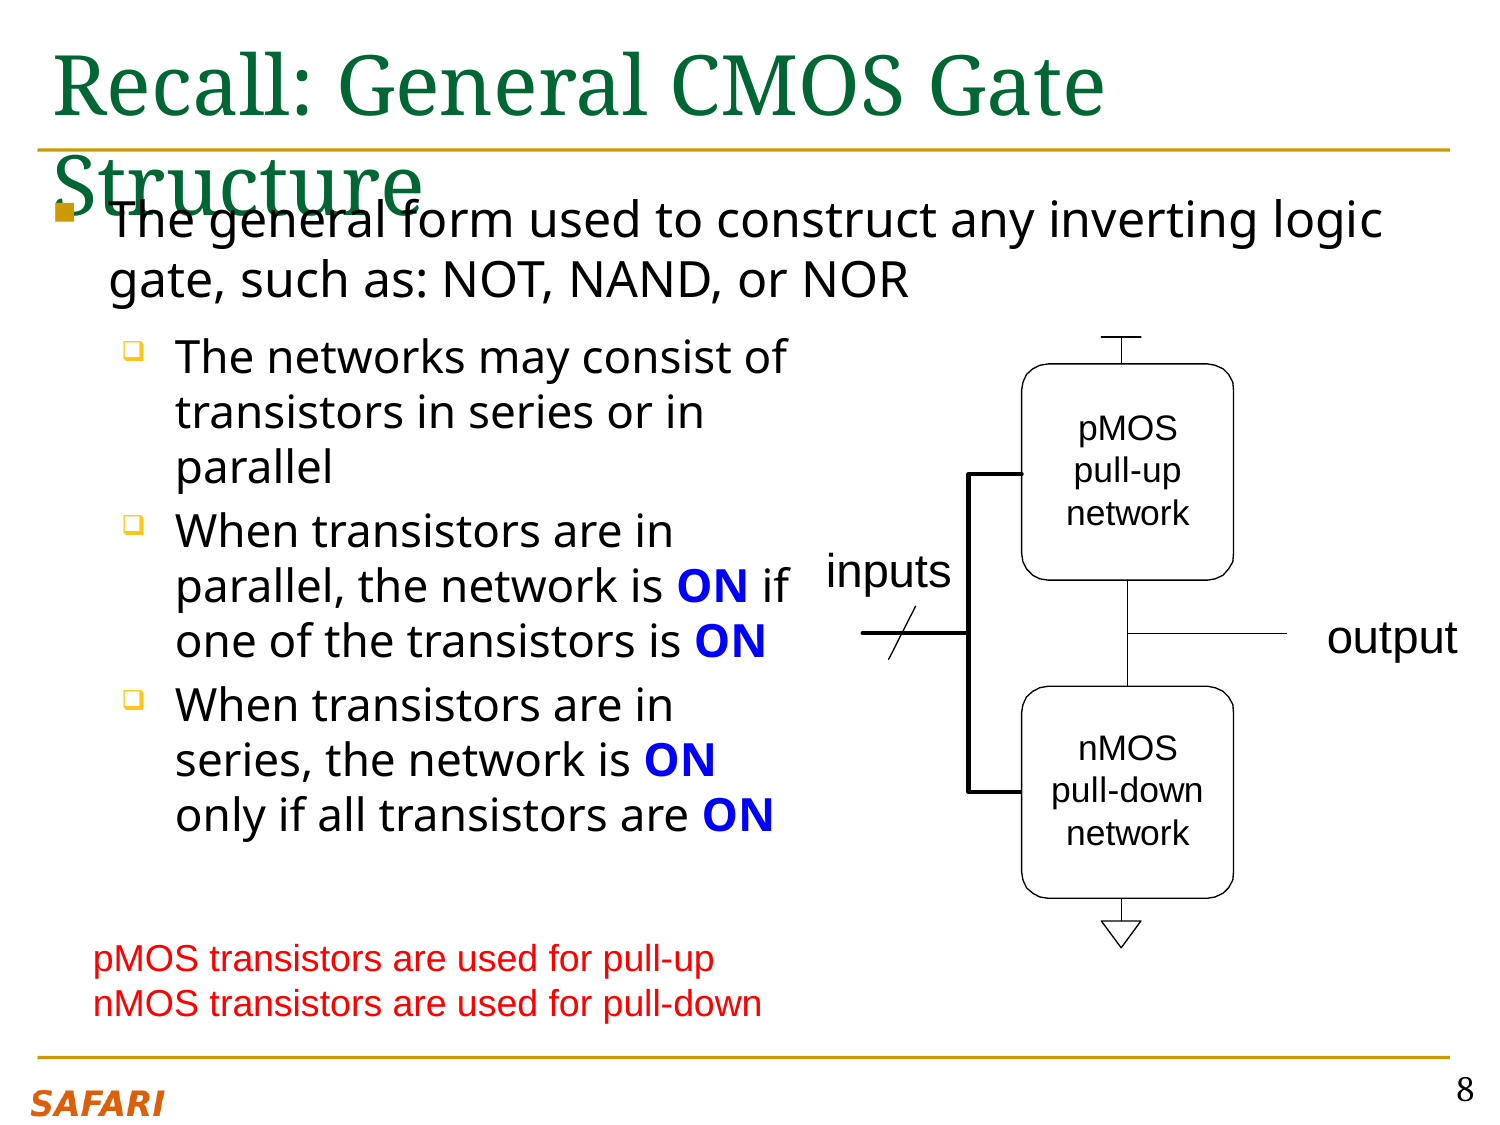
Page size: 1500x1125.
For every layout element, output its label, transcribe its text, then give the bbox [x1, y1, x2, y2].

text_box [776, 328, 1500, 955]
title Recall: General CMOS Gate Structure [37, 24, 1450, 170]
list The general form used to construct any inverting logic gate, such as: NOT, NAND, or NOR [37, 179, 1450, 1025]
slide_number 8 [1139, 1045, 1490, 1121]
picture [29, 1083, 169, 1124]
text_box The networks may consist of transistors in series or in parallel When transistors are in parallel, the network is ON if one of the transistors is ON When transistors are in series, the network is ON only if all transistors are ON [50, 320, 825, 946]
text_box pMOS transistors are used for pull-up nMOS transistors are used for pull-down [78, 926, 778, 1032]
